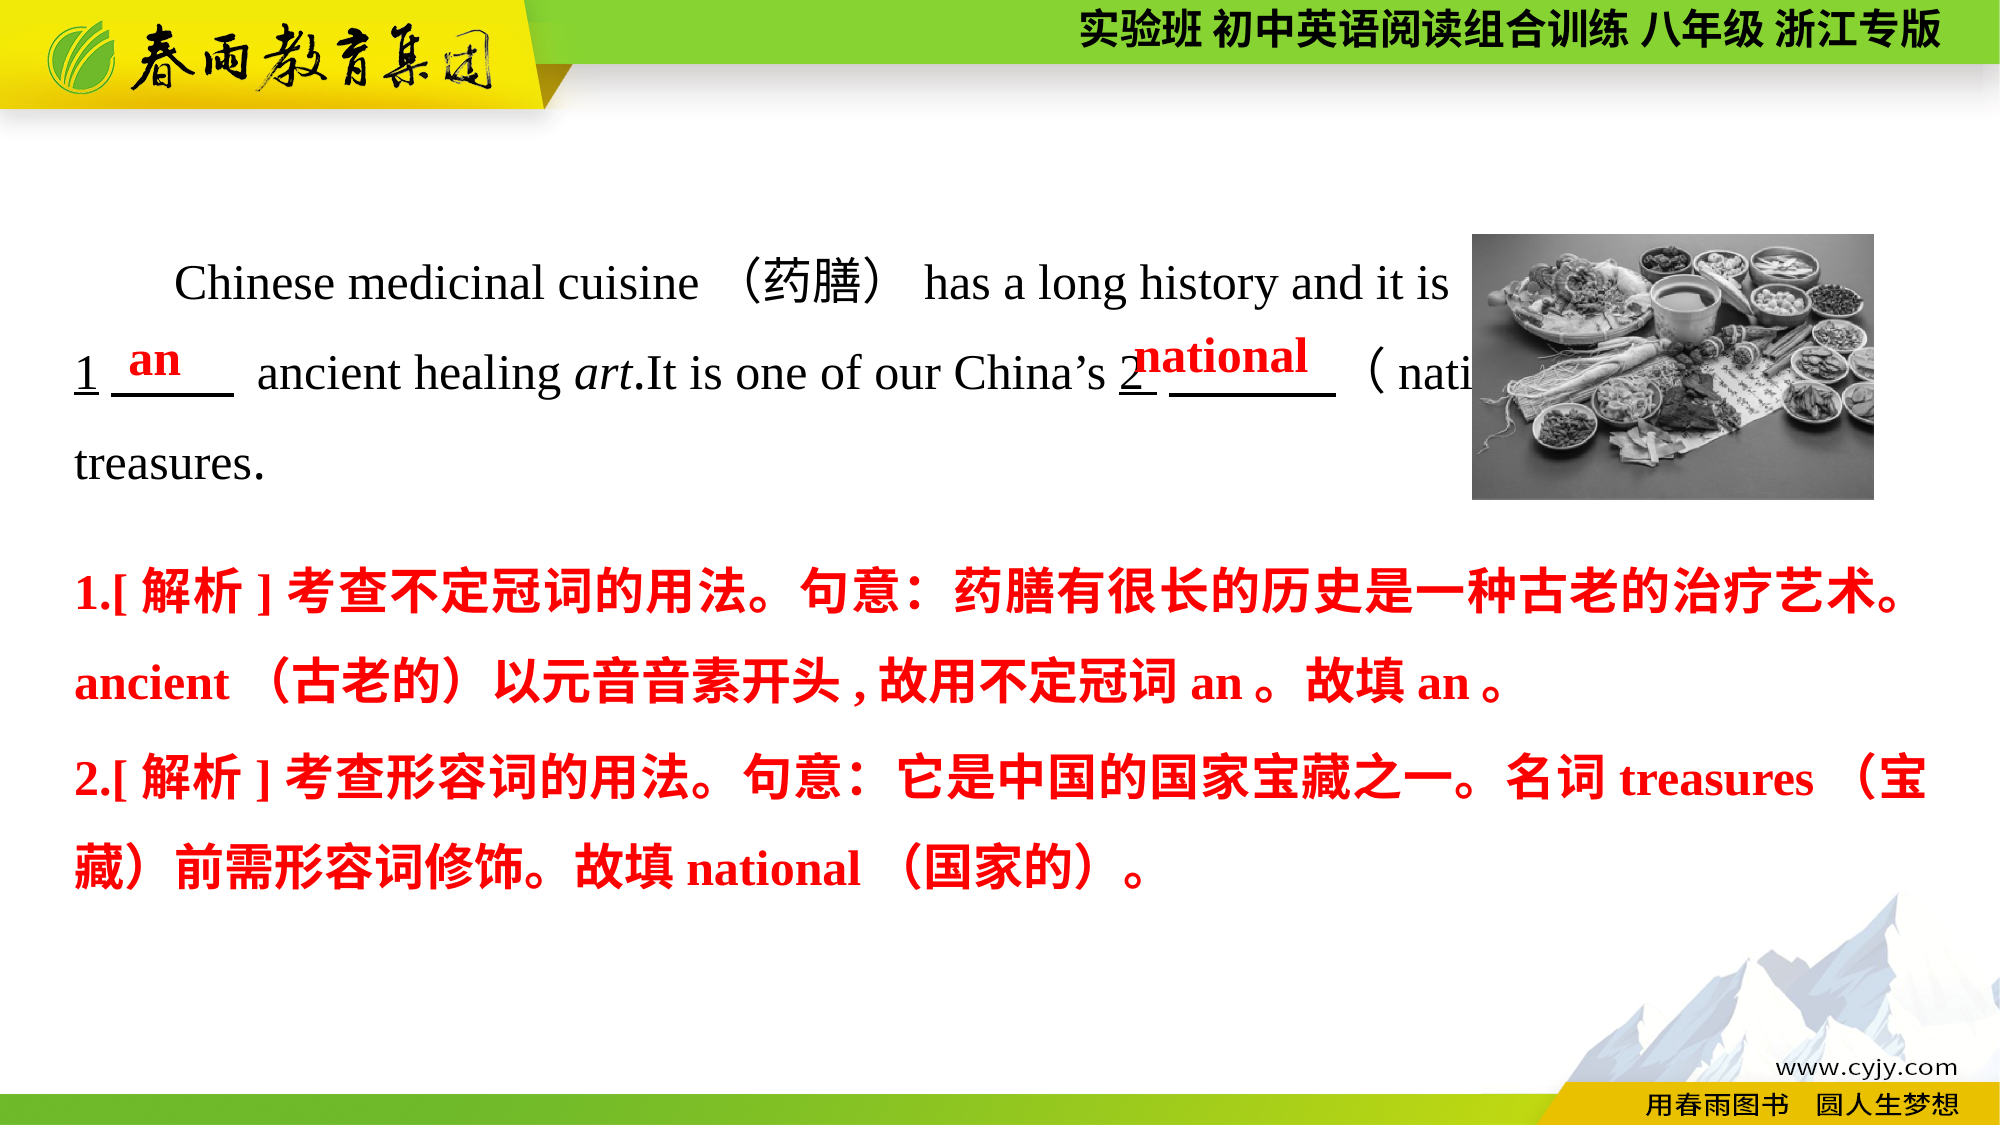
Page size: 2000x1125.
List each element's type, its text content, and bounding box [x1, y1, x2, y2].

text_box an [113, 317, 197, 393]
text_box national [1118, 315, 1324, 390]
text_box 1.[解析]考查不定冠词的用法。句意：药膳有很长的历史是一种古老的治疗艺术。 ancient（古老的）以元音音素开头,故用不定冠词an。故填an。 [59, 522, 1944, 707]
text_box 2.[解析]考查形容词的用法。句意：它是中国的国家宝藏之一。名词treasures（宝藏）前需形容词修饰。故填national（国家的）。 [59, 707, 1944, 903]
list Chinese medicinal cuisine（药膳）has a long history and it is 1 ancient healing art.It is one of our China’s 2 （nation） treasures. [59, 211, 1944, 500]
picture [0, 0, 2000, 1125]
